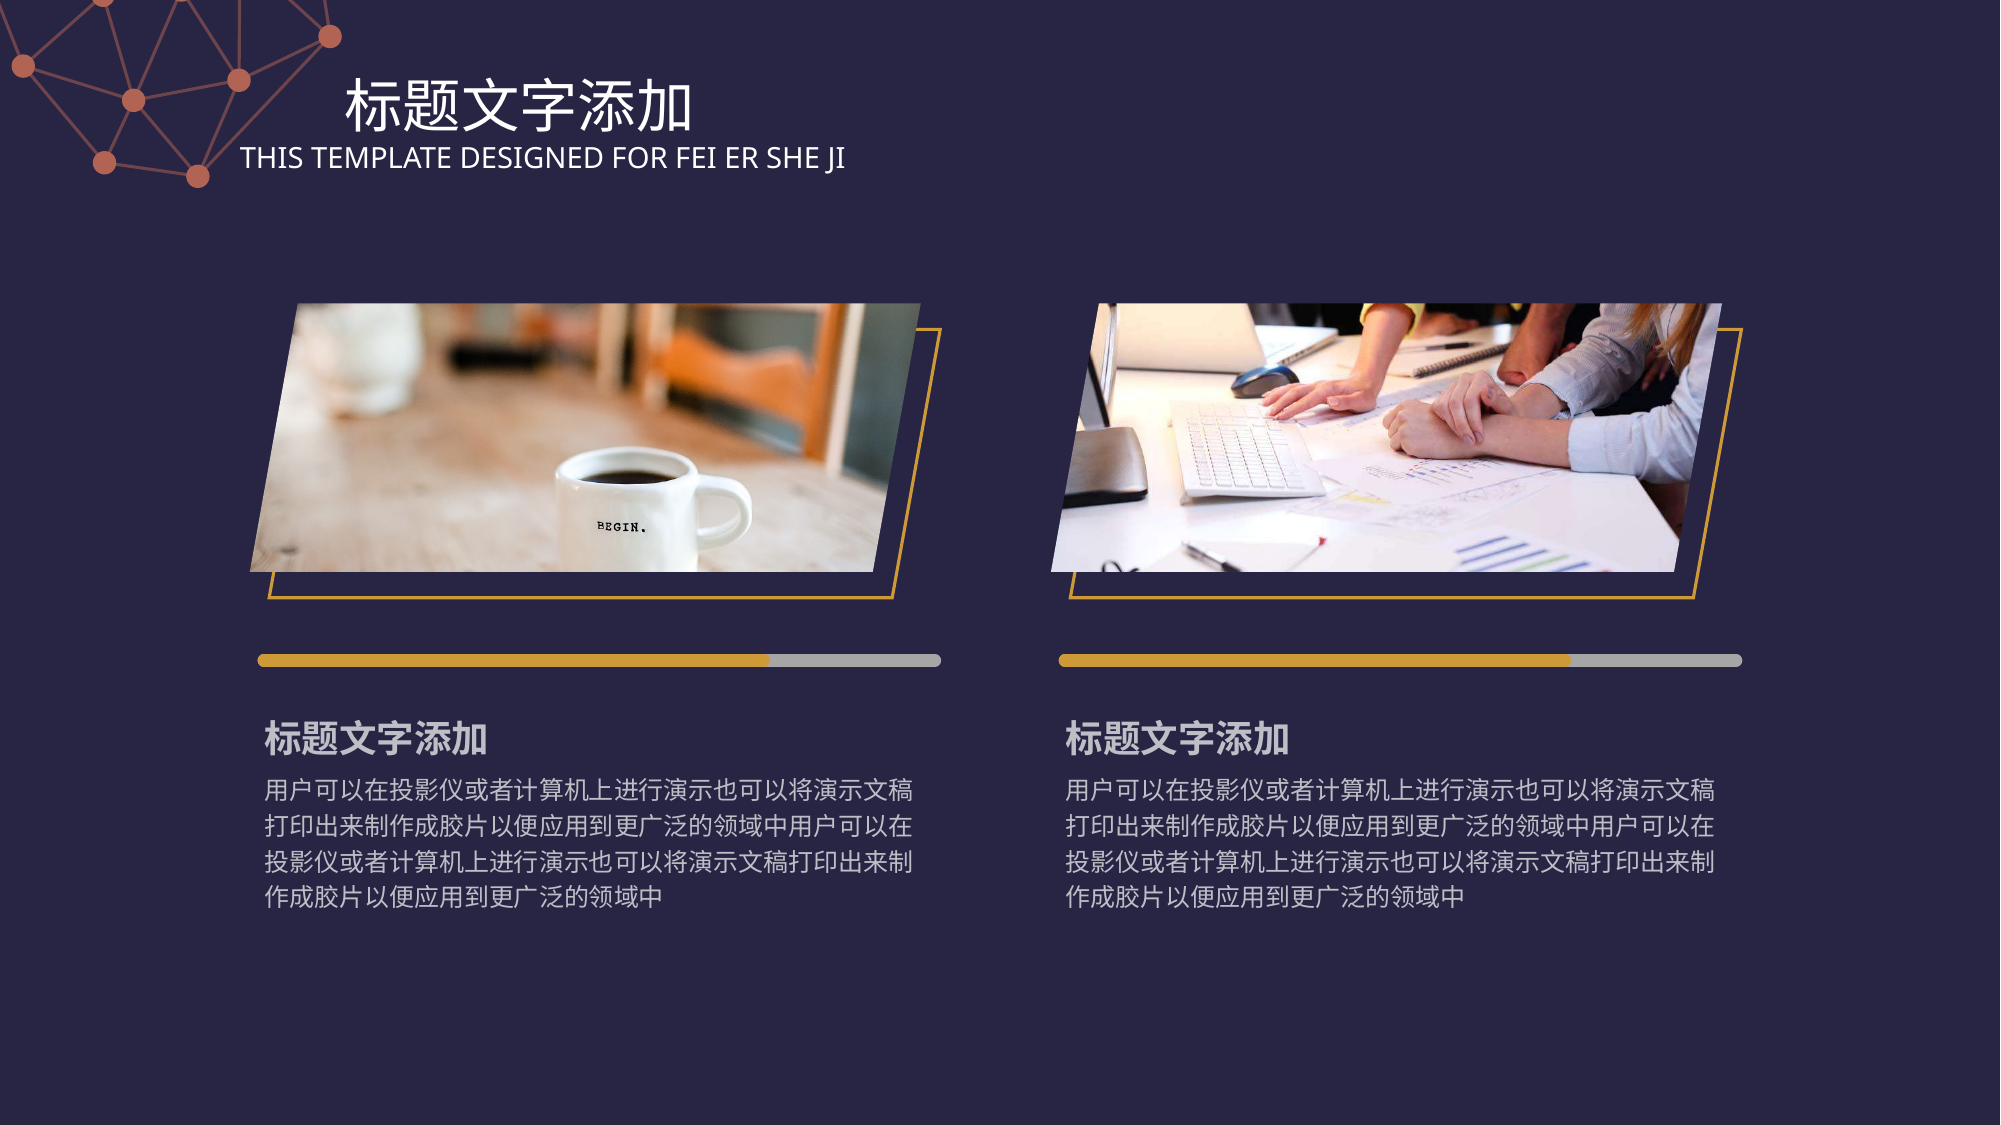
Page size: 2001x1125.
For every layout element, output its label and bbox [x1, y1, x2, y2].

text_box [921, 328, 942, 443]
text_box [249, 699, 935, 922]
text_box [267, 572, 898, 599]
picture [249, 303, 921, 572]
text_box [1722, 328, 1743, 444]
text_box [1069, 572, 1700, 599]
text_box [0, 0, 339, 156]
text_box [1050, 699, 1737, 922]
picture [1050, 303, 1722, 572]
text_box [327, 61, 759, 183]
